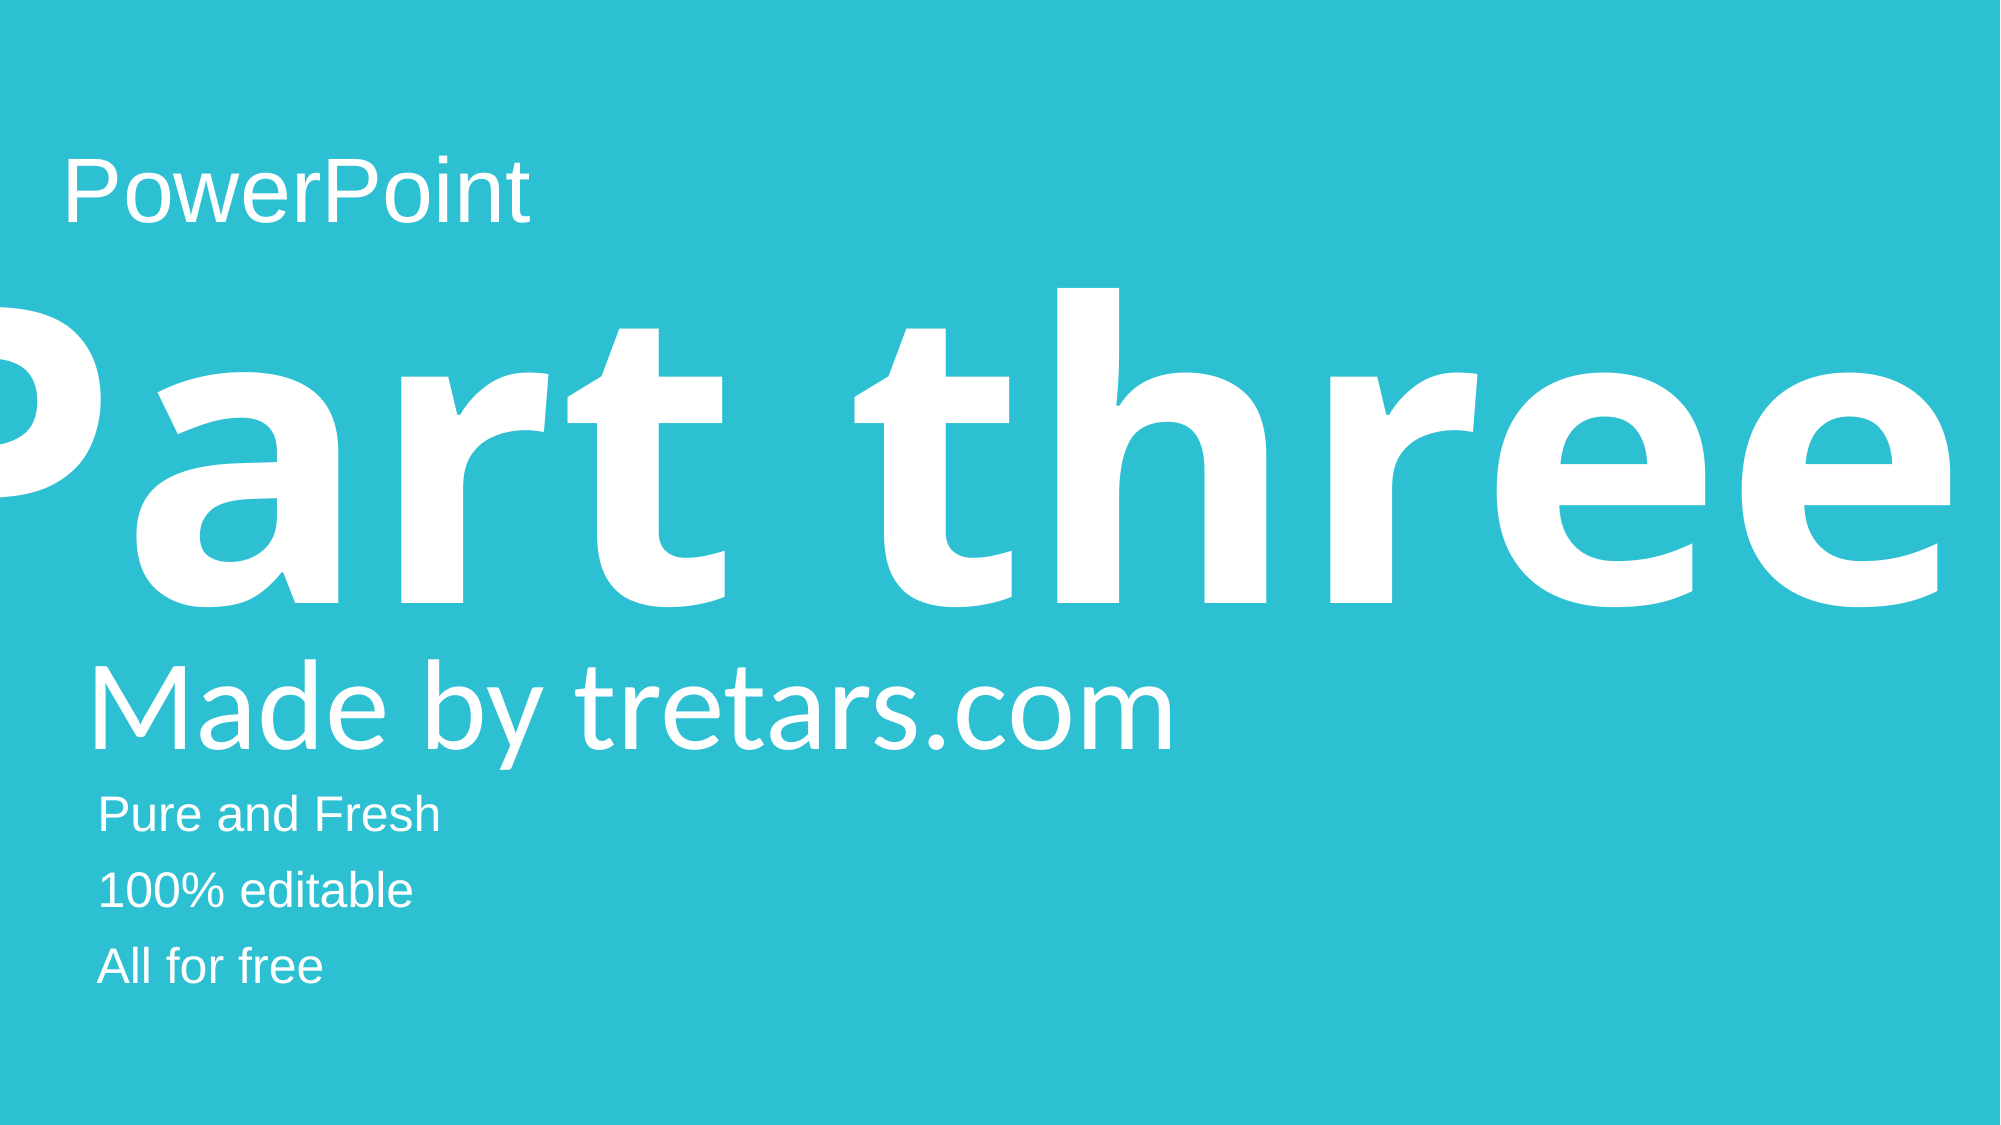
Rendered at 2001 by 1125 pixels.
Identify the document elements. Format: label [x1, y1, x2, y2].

text_box [44, 123, 1783, 1002]
